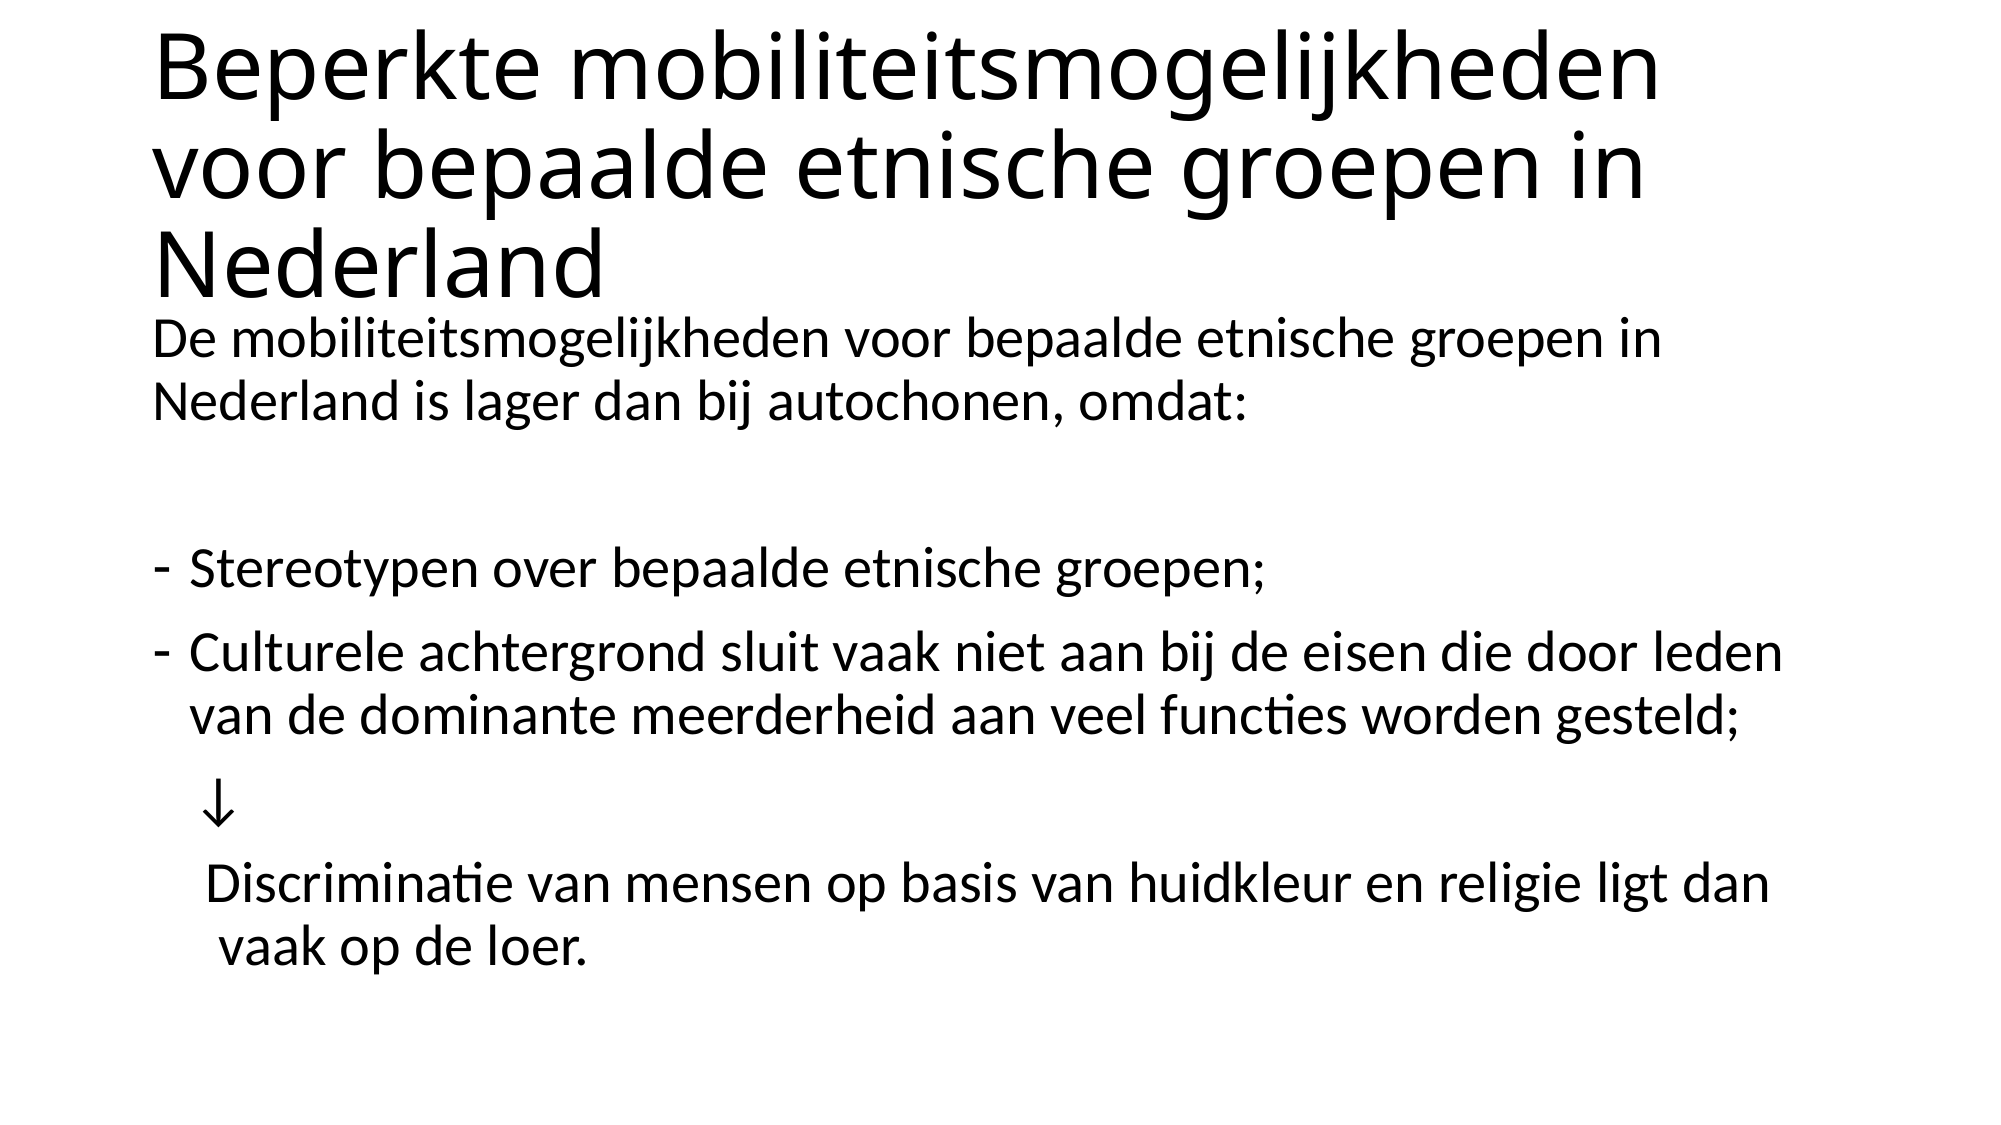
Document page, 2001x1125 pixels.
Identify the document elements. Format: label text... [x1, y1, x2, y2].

list De mobiliteitsmogelijkheden voor bepaalde etnische groepen in Nederland is lager dan bij autochonen, omdat: Stereotypen over bepaalde etnische groepen; Culturele achtergrond sluit vaak niet aan bij de eisen die door leden van de dominante meerderheid aan veel functies worden gesteld; ↓ Discriminatie van mensen op basis van huidkleur en religie ligt dan vaak op de loer. [137, 299, 1863, 1014]
title Beperkte mobiliteitsmogelijkheden voor bepaalde etnische groepen in Nederland [137, 59, 1863, 278]
